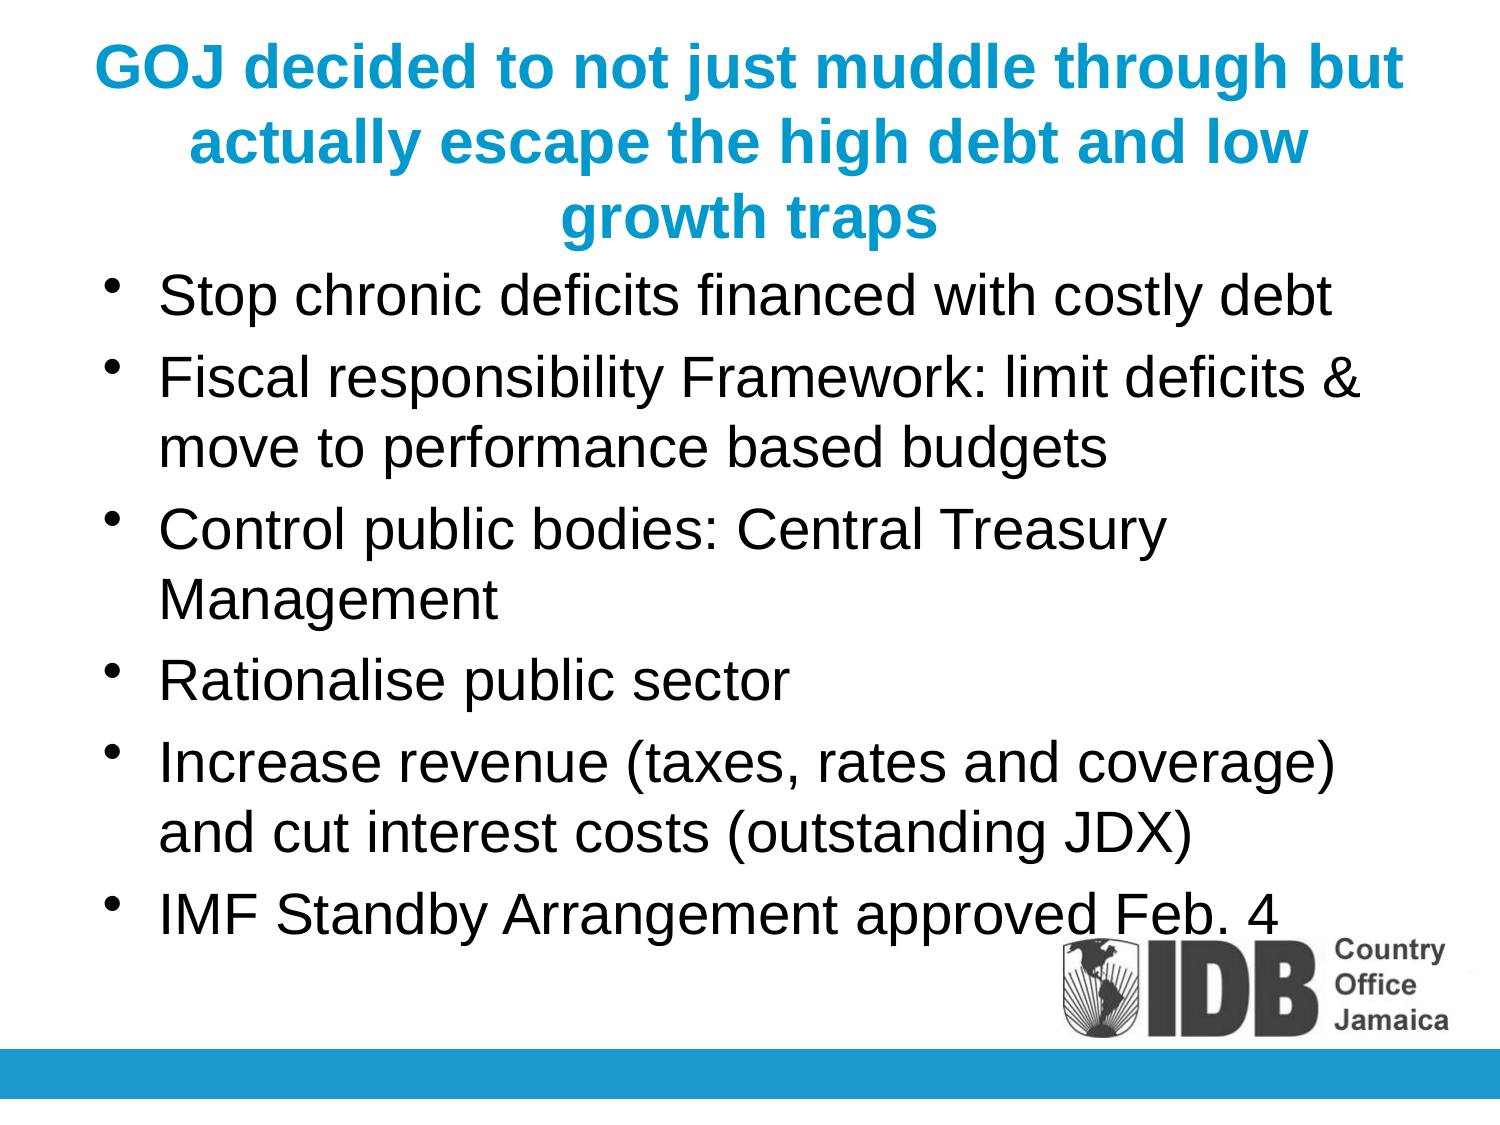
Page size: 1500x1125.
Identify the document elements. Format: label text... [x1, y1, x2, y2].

list Stop chronic deficits financed with costly debt Fiscal responsibility Framework: limit deficits & move to performance based budgets Control public bodies: Central Treasury Management Rationalise public sector Increase revenue (taxes, rates and coverage) and cut interest costs (outstanding JDX) IMF Standby Arrangement approved Feb. 4 [87, 249, 1426, 951]
picture [0, 1049, 1500, 1099]
picture [1062, 937, 1477, 1039]
title GOJ decided to not just muddle through but actually escape the high debt and low growth traps [74, 44, 1426, 233]
